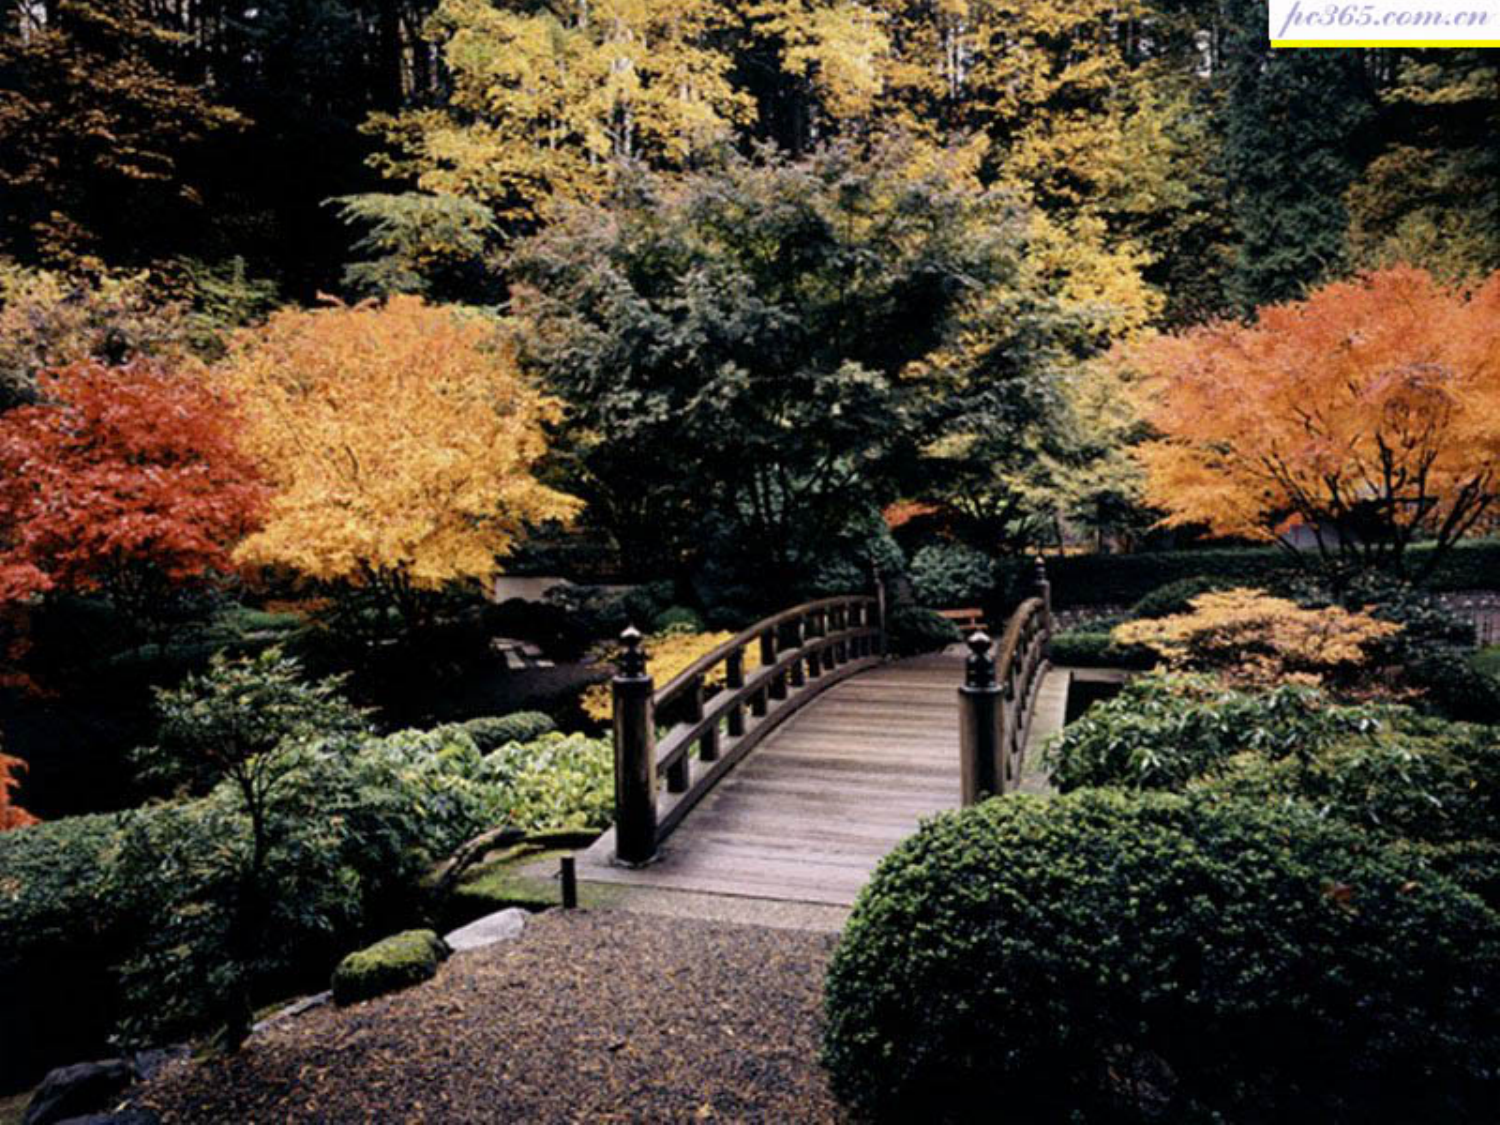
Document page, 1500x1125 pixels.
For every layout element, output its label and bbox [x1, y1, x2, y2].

list [0, 0, 1500, 1125]
